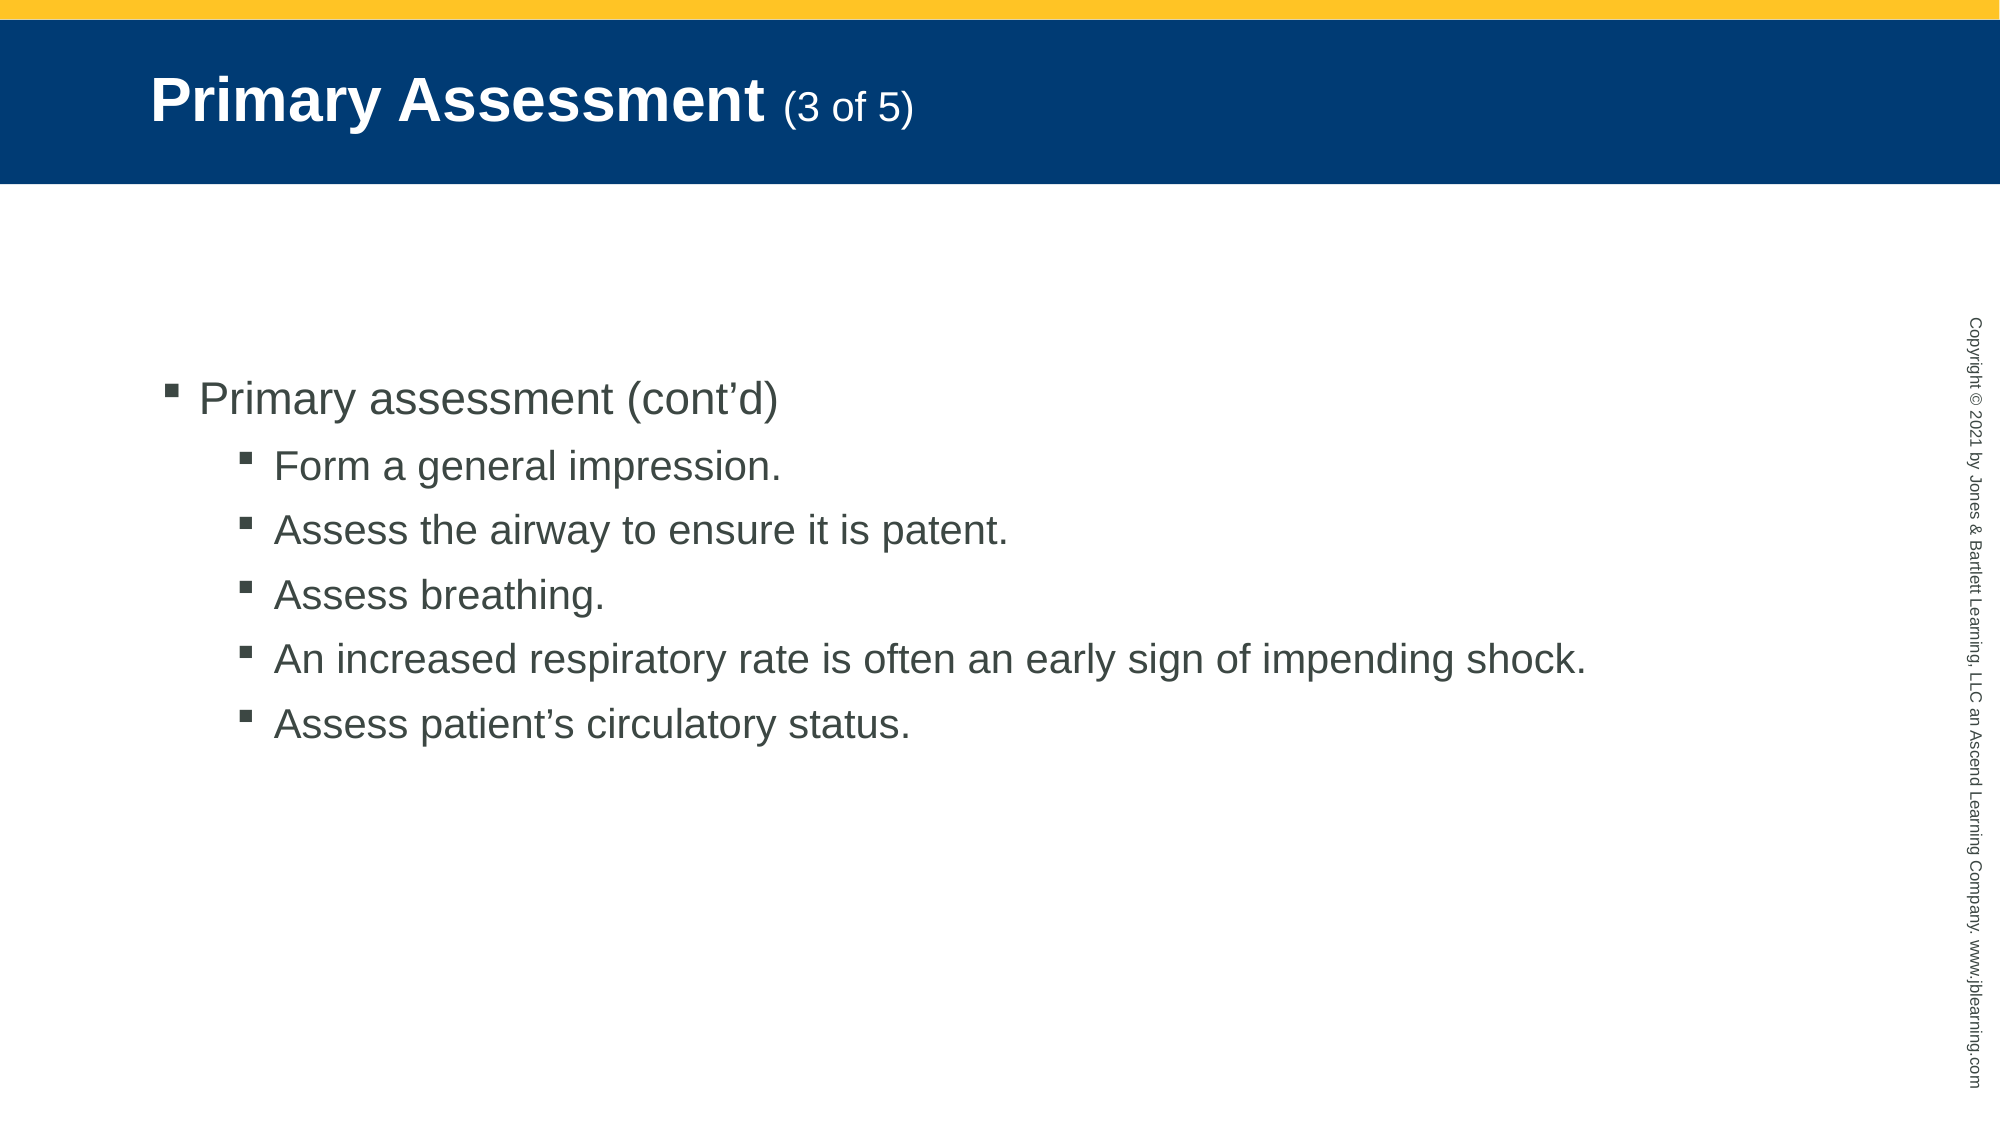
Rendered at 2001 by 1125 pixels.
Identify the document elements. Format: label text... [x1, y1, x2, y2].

list Primary assessment (cont’d) Form a general impression. Assess the airway to ensure it is patent. Assess breathing. An increased respiratory rate is often an early sign of impending shock. Assess patient’s circulatory status. [146, 361, 1859, 1016]
title Primary Assessment (3 of 5) [0, 19, 2000, 185]
